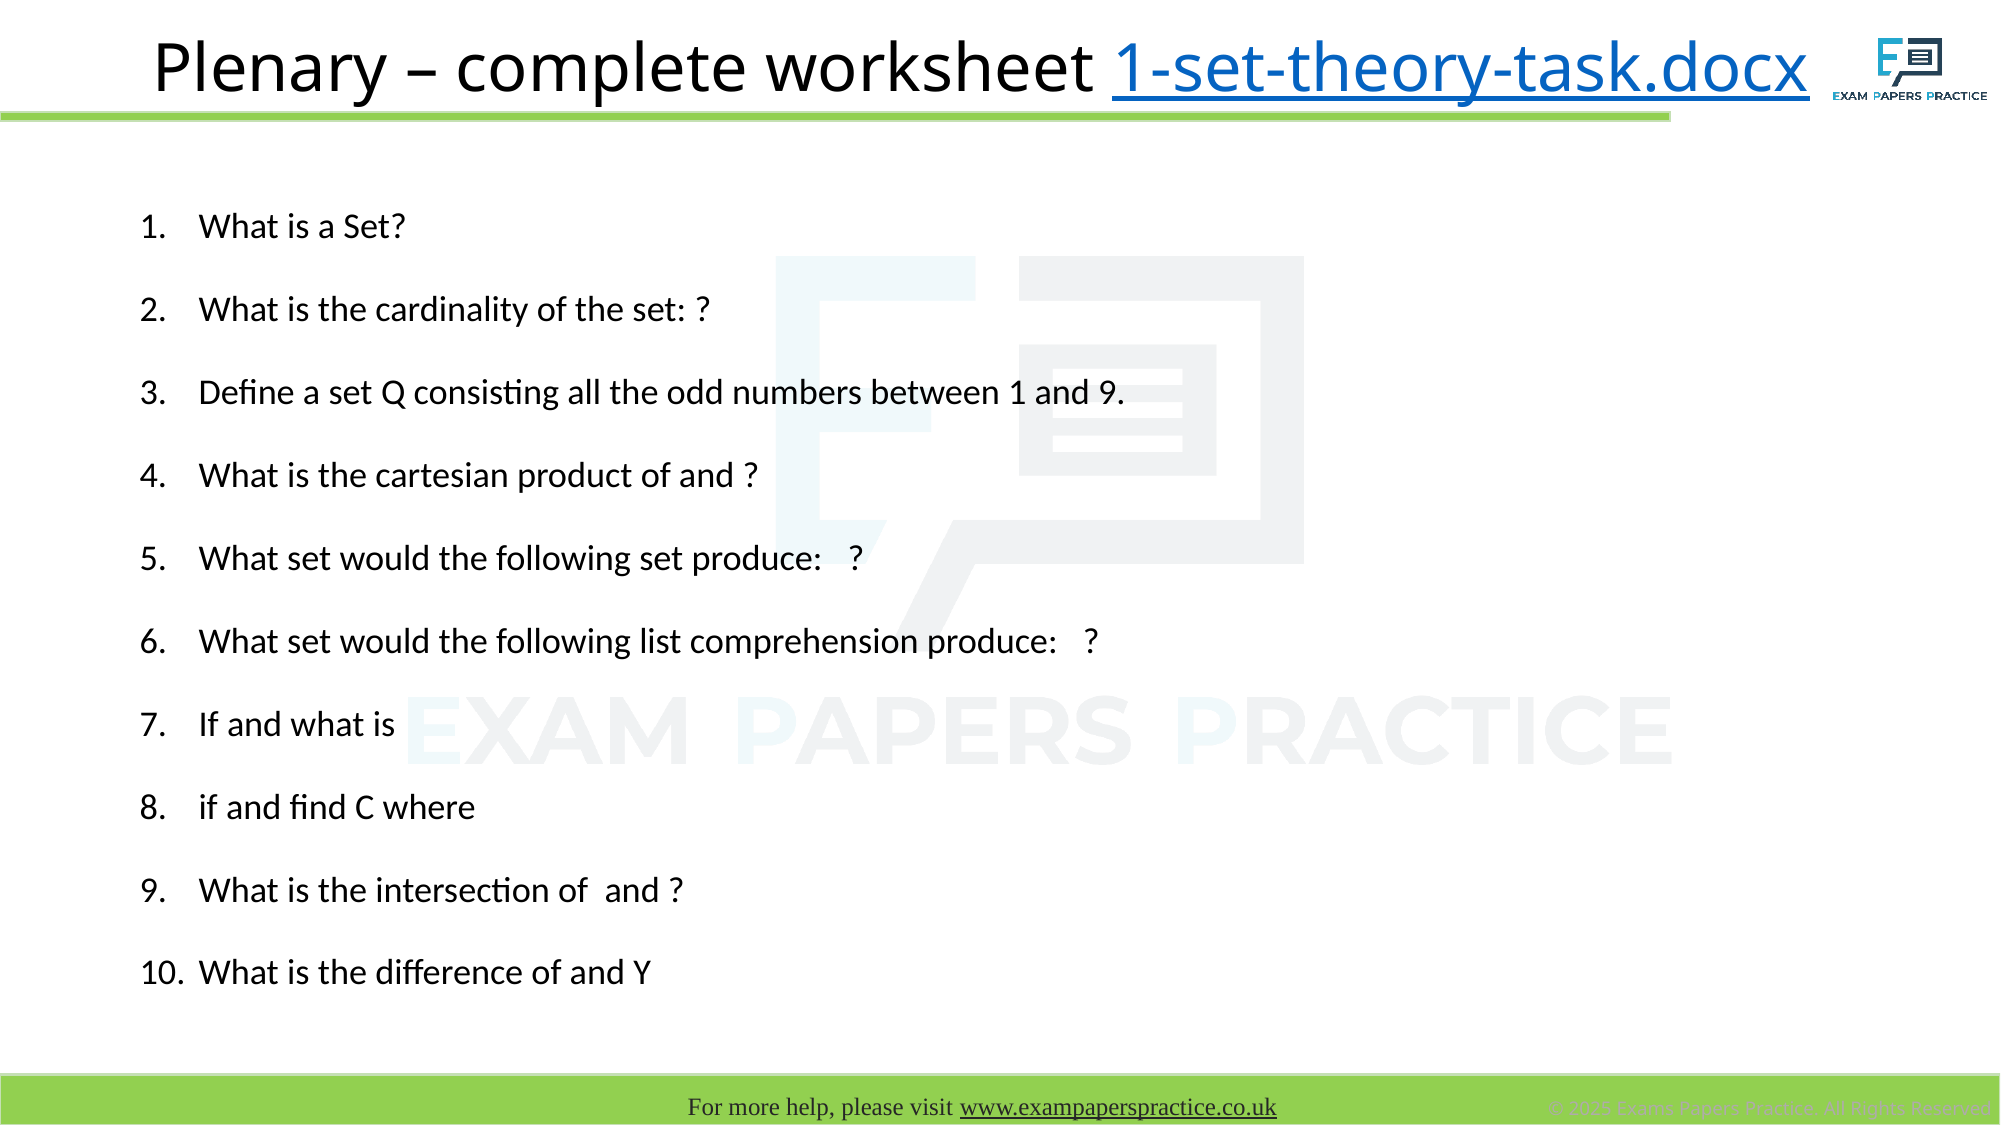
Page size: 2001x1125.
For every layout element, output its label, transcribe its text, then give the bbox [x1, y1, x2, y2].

title Plenary – complete worksheet 1-set-theory-task.docx [137, 32, 1863, 102]
